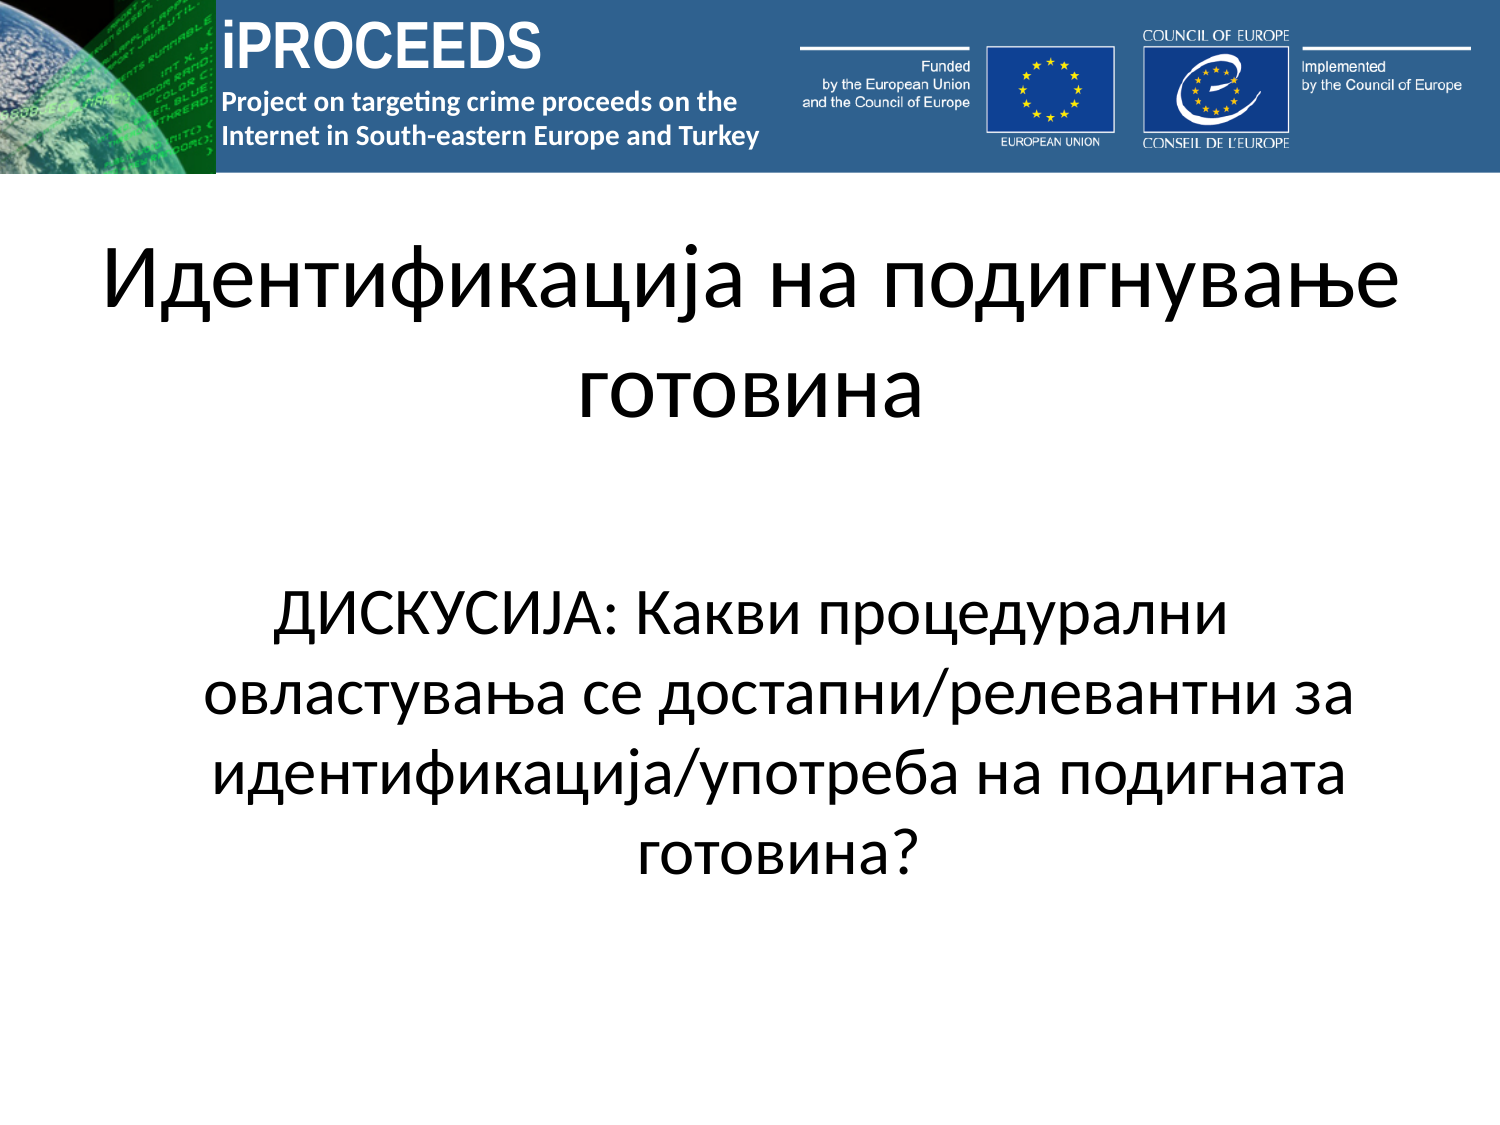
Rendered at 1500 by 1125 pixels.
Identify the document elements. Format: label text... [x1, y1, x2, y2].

picture [0, 0, 216, 174]
picture [800, 30, 1471, 148]
title Идентификација на подигнување готовина [76, 208, 1427, 373]
list ДИСКУСИЈА: Какви процедурални овластувања се достапни/релевантни за идентификација/употреба на подигната готовина? [76, 373, 1427, 1017]
